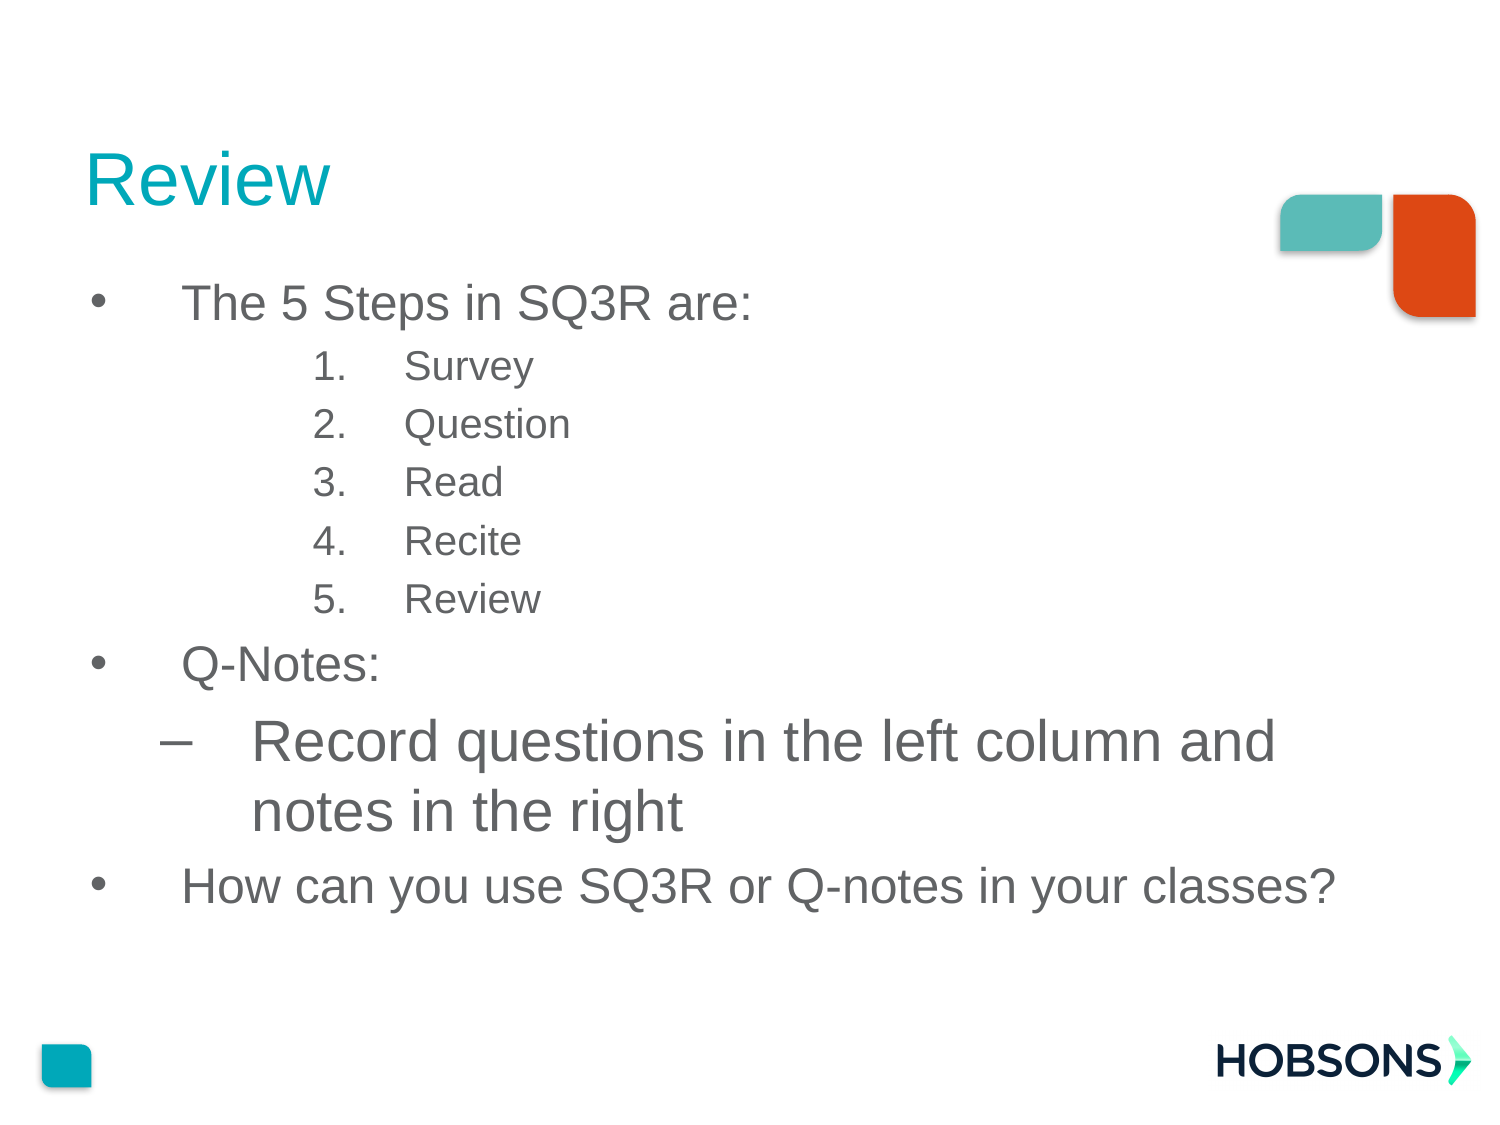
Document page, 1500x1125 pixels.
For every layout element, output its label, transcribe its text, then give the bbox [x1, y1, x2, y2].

picture [1208, 1030, 1481, 1091]
title Review [69, 48, 1239, 236]
list The 5 Steps in SQ3R are: Survey Question Read Recite Review Q-Notes: Record questions in the left column and notes in the right How can you use SQ3R or Q-notes in your classes? [75, 262, 1425, 1005]
